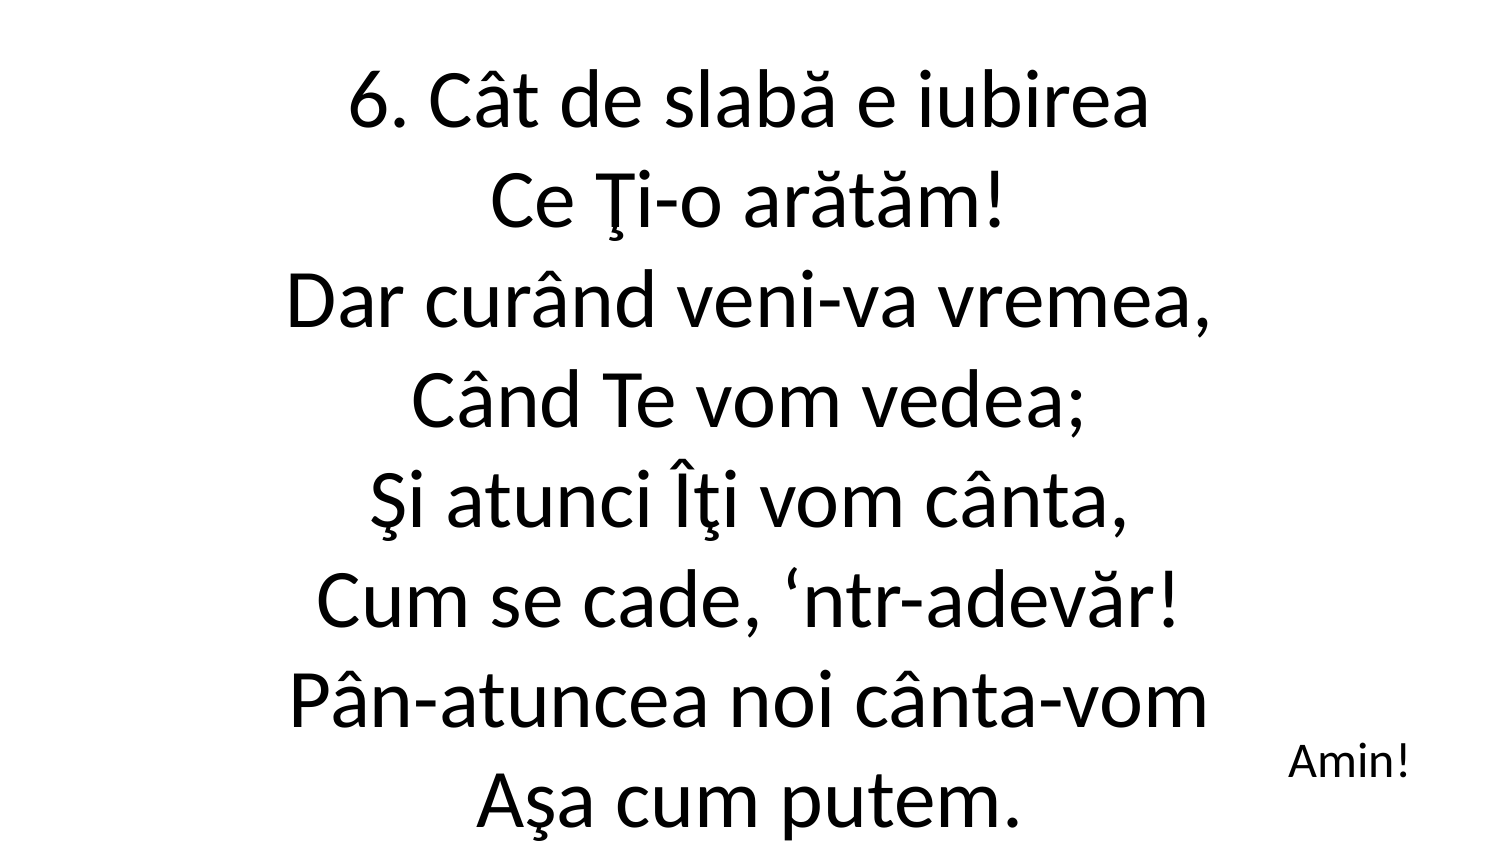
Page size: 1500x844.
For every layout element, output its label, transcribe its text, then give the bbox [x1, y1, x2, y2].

text_box Amin! [1273, 674, 1427, 795]
text_box 6. Cât de slabă e iubirea Ce Ţi-o arătăm! Dar curând veni-va vremea, Când Te vom vedea; Şi atunci Îţi vom cânta, Cum se cade, ‘ntr-adevăr! Pân-atuncea noi cânta-vom Aşa cum putem. [270, 0, 1229, 844]
